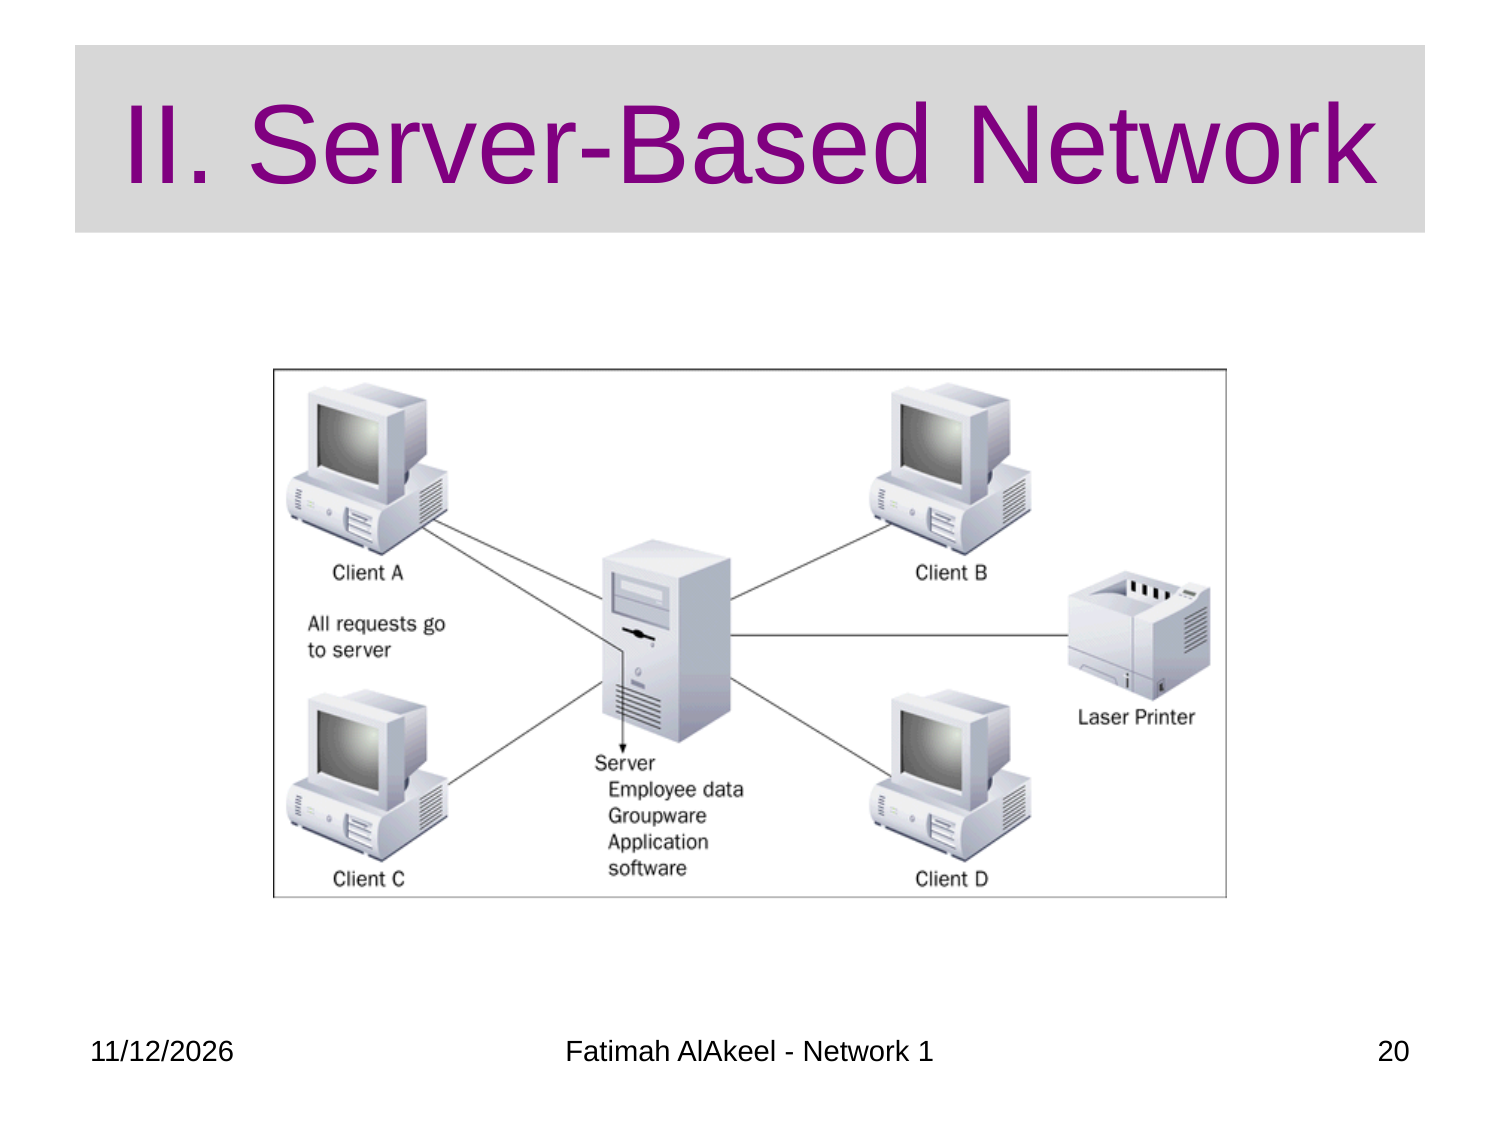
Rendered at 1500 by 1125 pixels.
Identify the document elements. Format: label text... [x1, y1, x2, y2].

footer Fatimah AlAkeel - Network 1 [512, 1024, 988, 1103]
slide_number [74, 1024, 426, 1103]
slide_number 20 [1074, 1024, 1426, 1103]
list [273, 262, 1227, 1006]
title II. Server-Based Network [74, 44, 1426, 233]
